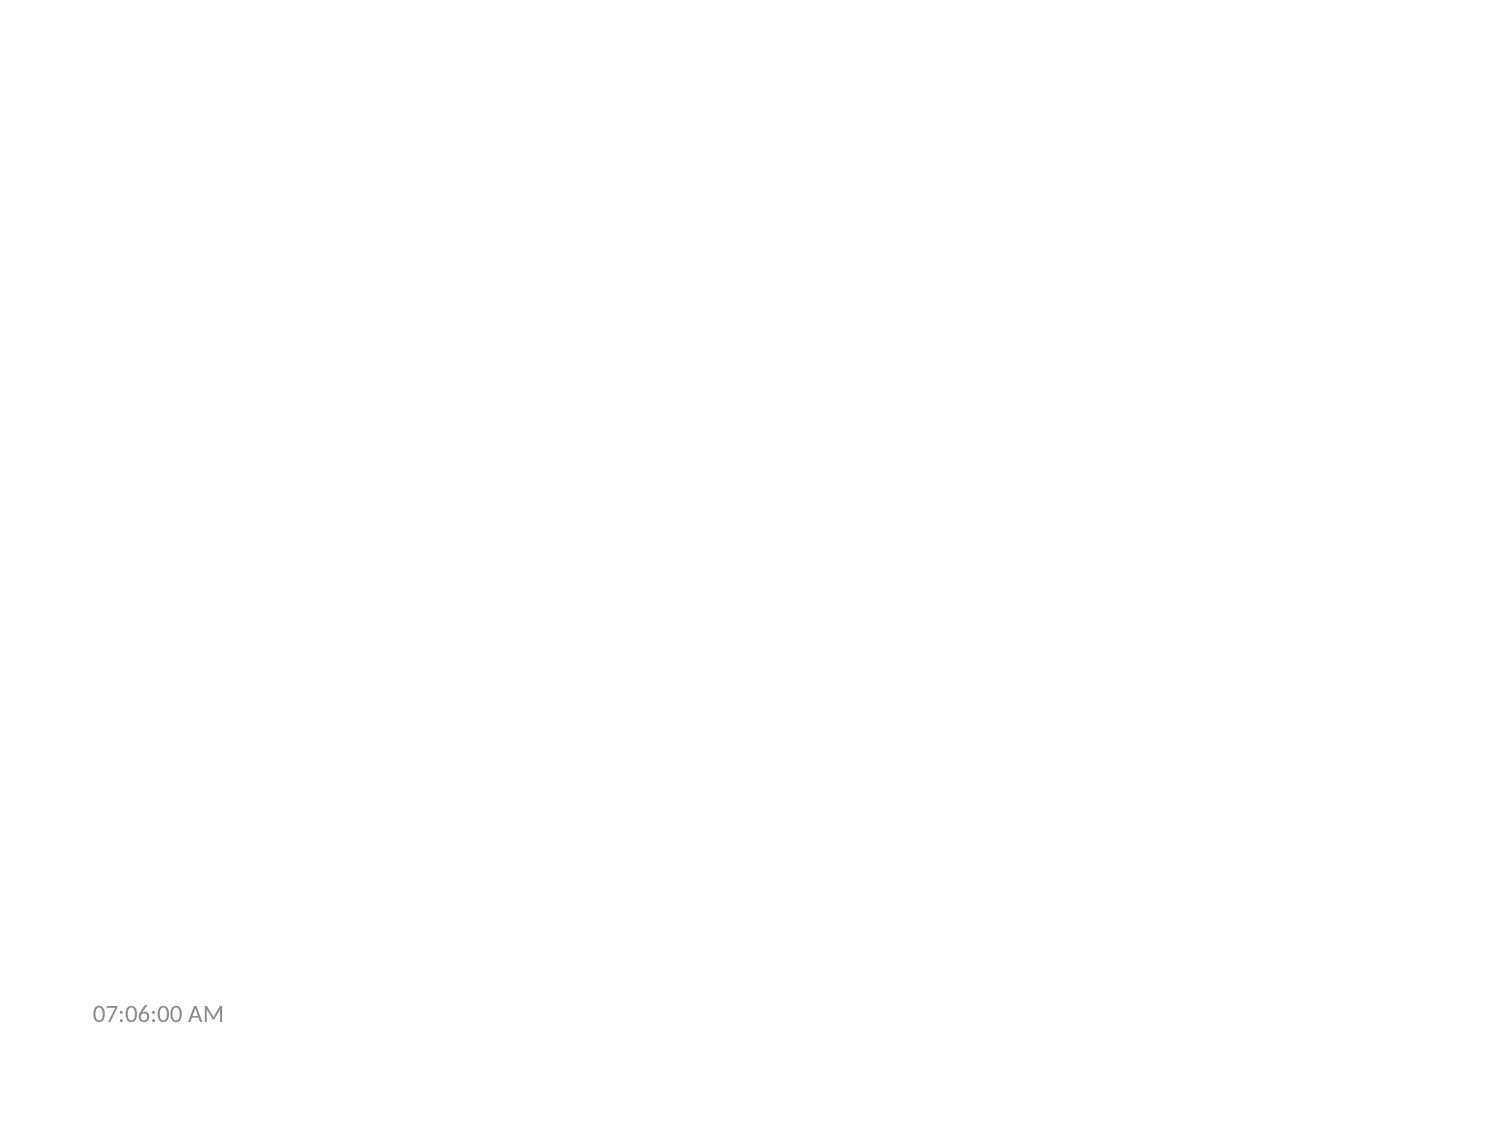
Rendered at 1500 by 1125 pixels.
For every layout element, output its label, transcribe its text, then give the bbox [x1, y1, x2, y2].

text_box 3:35:09 PM [77, 982, 428, 1043]
